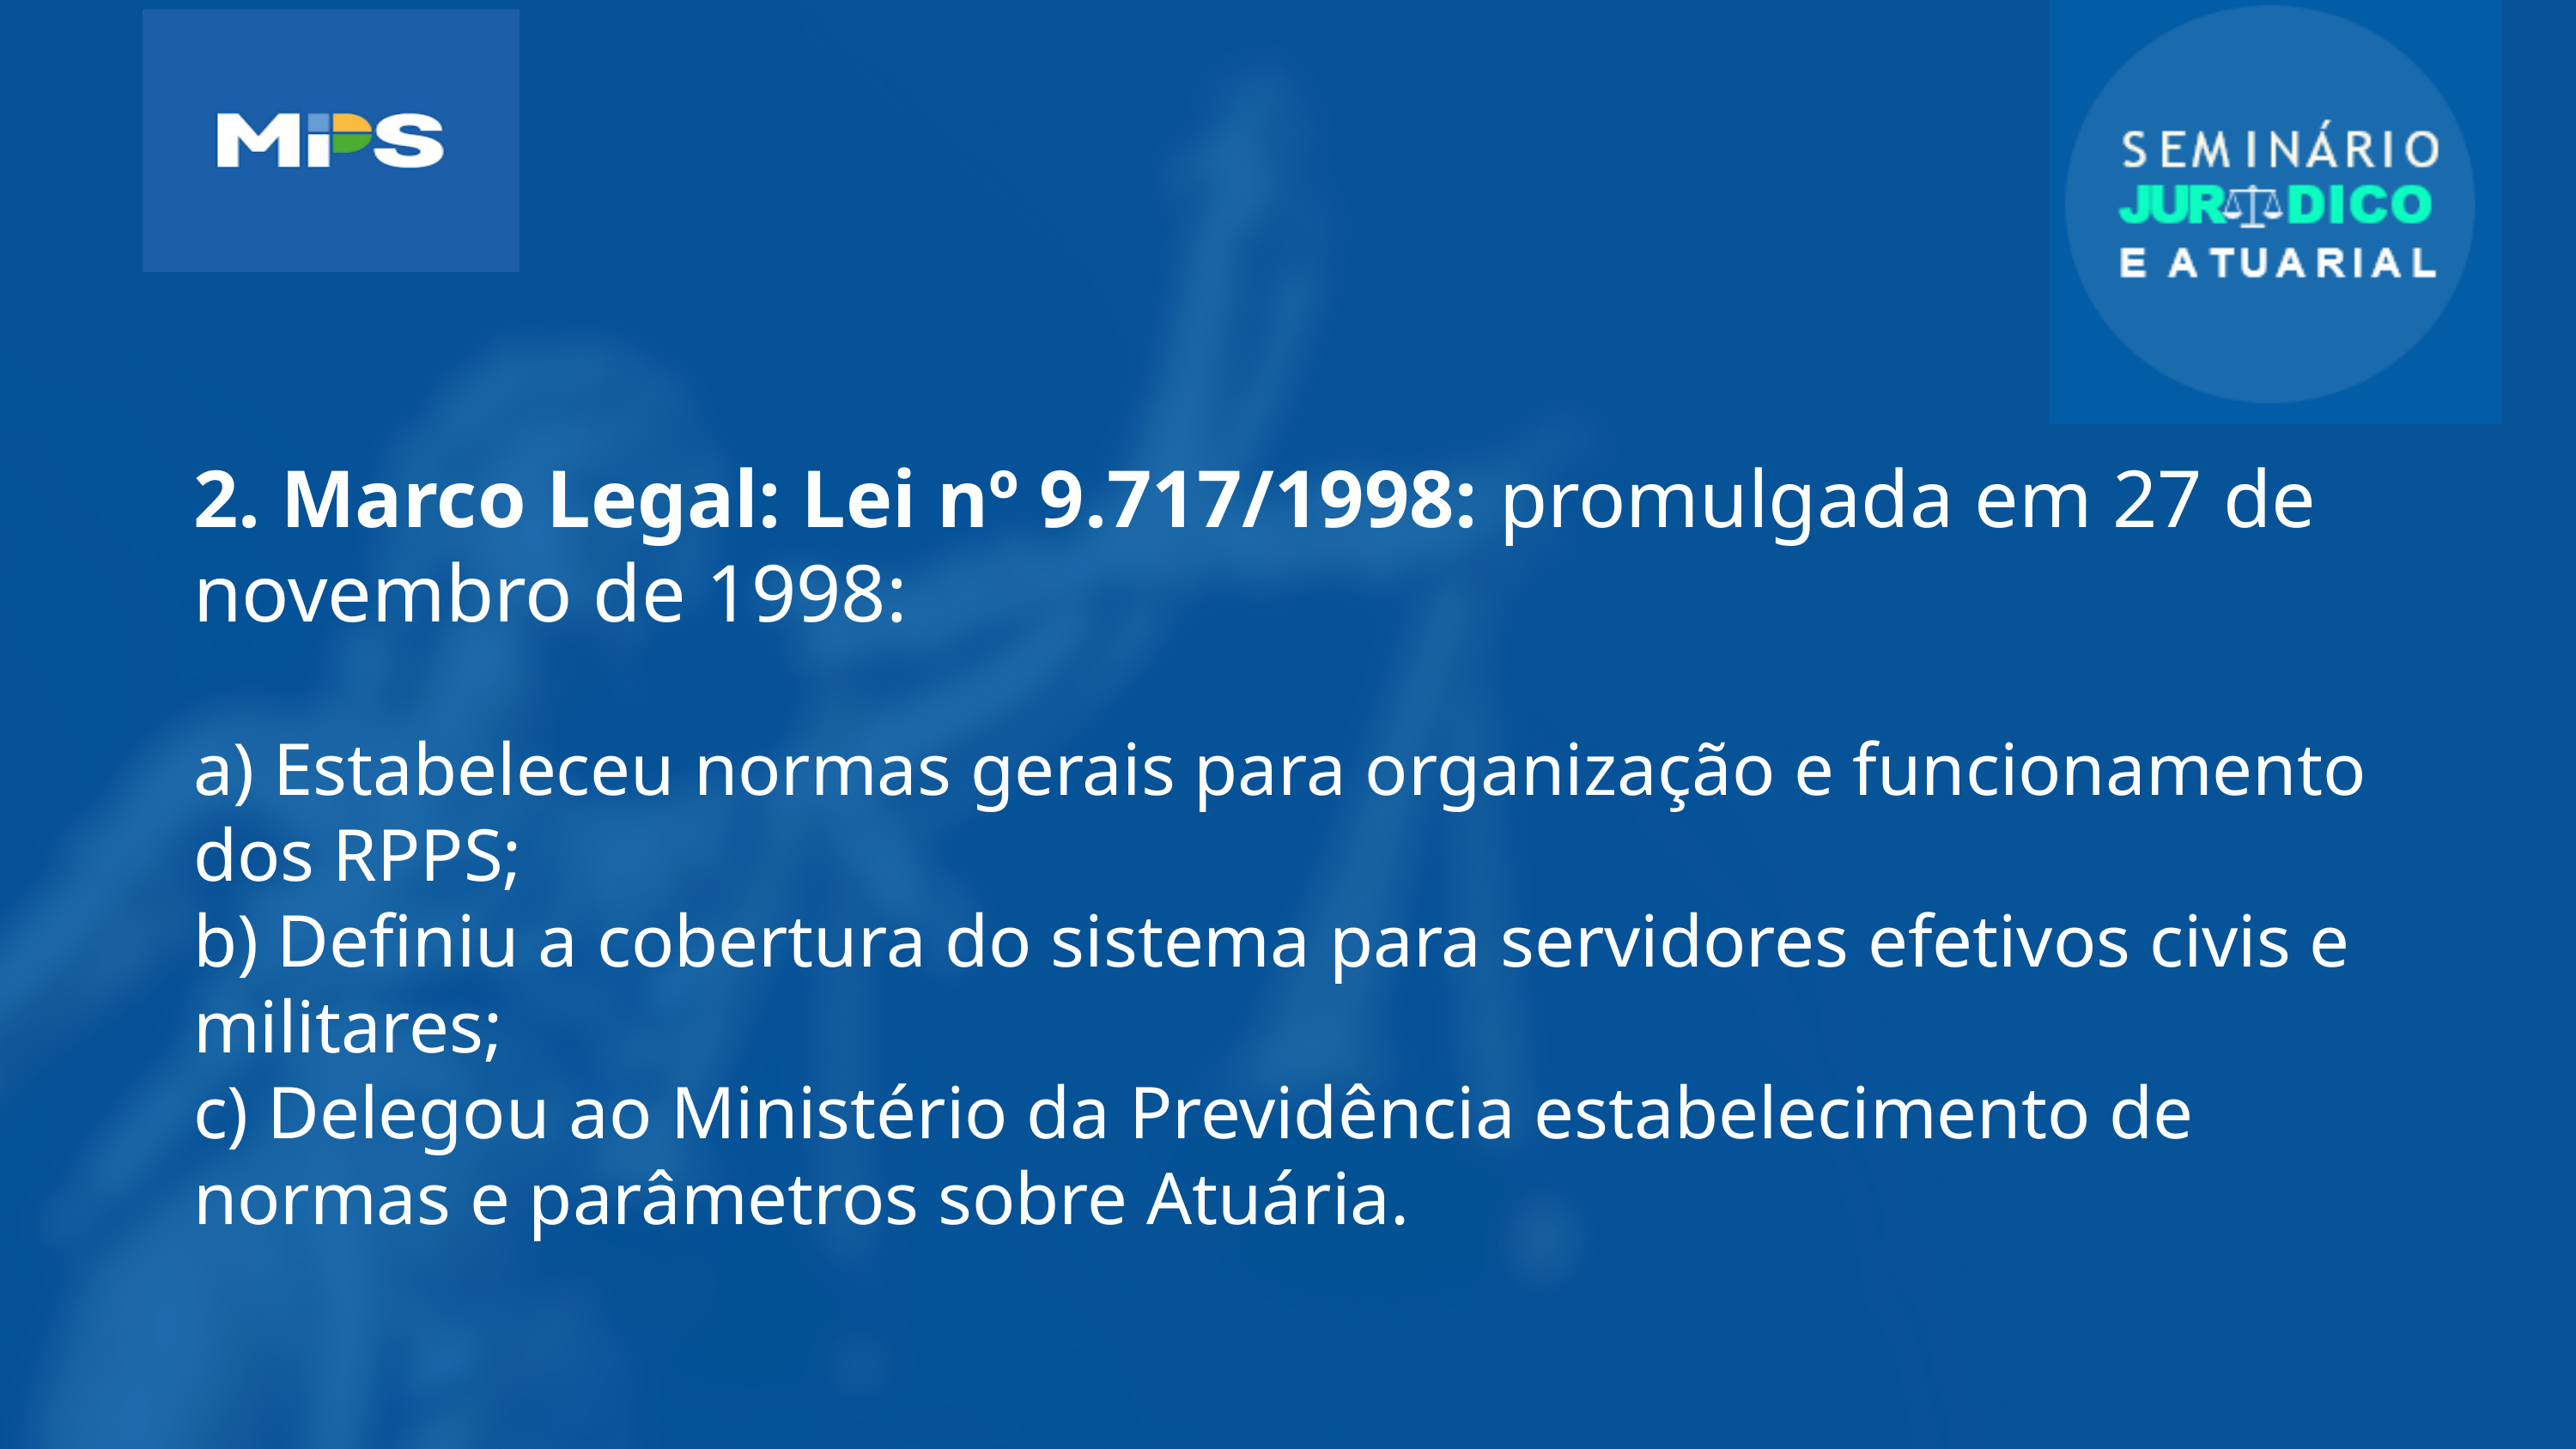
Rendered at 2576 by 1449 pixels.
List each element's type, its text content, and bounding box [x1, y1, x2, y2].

title 2. Marco Legal: Lei nº 9.717/1998: promulgada em 27 de novembro de 1998: a) Estabeleceu normas gerais para organização e funcionamento dos RPPS; b) Definiu a cobertura do sistema para servidores efetivos civis e militares; c) Delegou ao Ministério da Previdência estabelecimento de normas e parâmetros sobre Atuária. [193, 449, 2383, 1449]
picture [0, 0, 2576, 1449]
